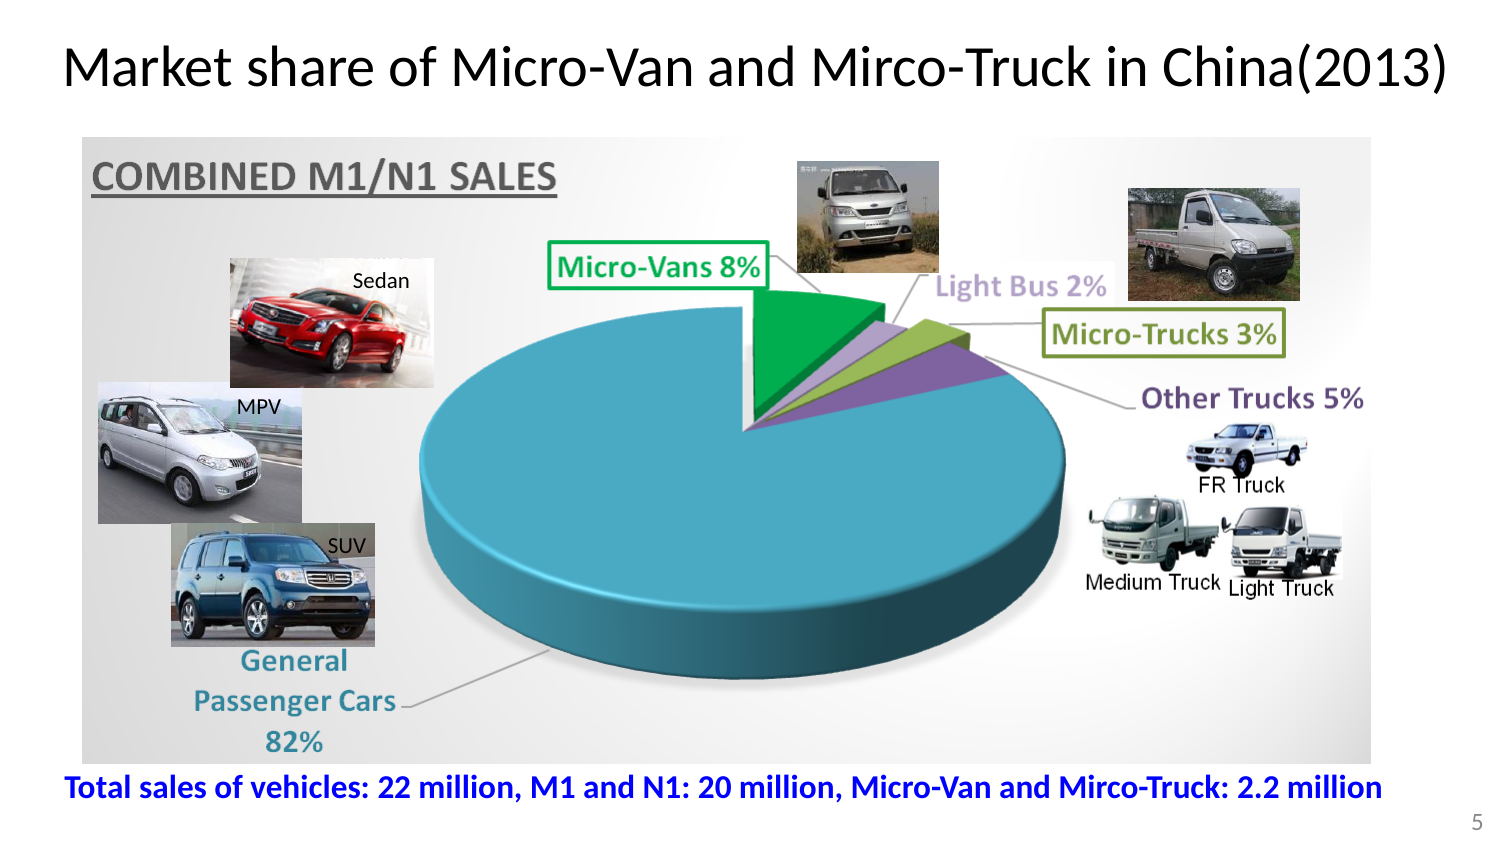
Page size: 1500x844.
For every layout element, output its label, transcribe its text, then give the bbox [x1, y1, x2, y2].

text_box 5 [1442, 800, 1499, 840]
text_box Total sales of vehicles: 22 million, M1 and N1: 20 million, Micro-Van and Mirco-Truck: 2.2 million [53, 764, 1418, 812]
picture [1128, 188, 1300, 302]
picture [796, 161, 940, 273]
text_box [82, 137, 1371, 764]
picture [98, 258, 434, 647]
title Market share of Micro-Van and Mirco-Truck in China(2013) [41, 18, 1471, 109]
